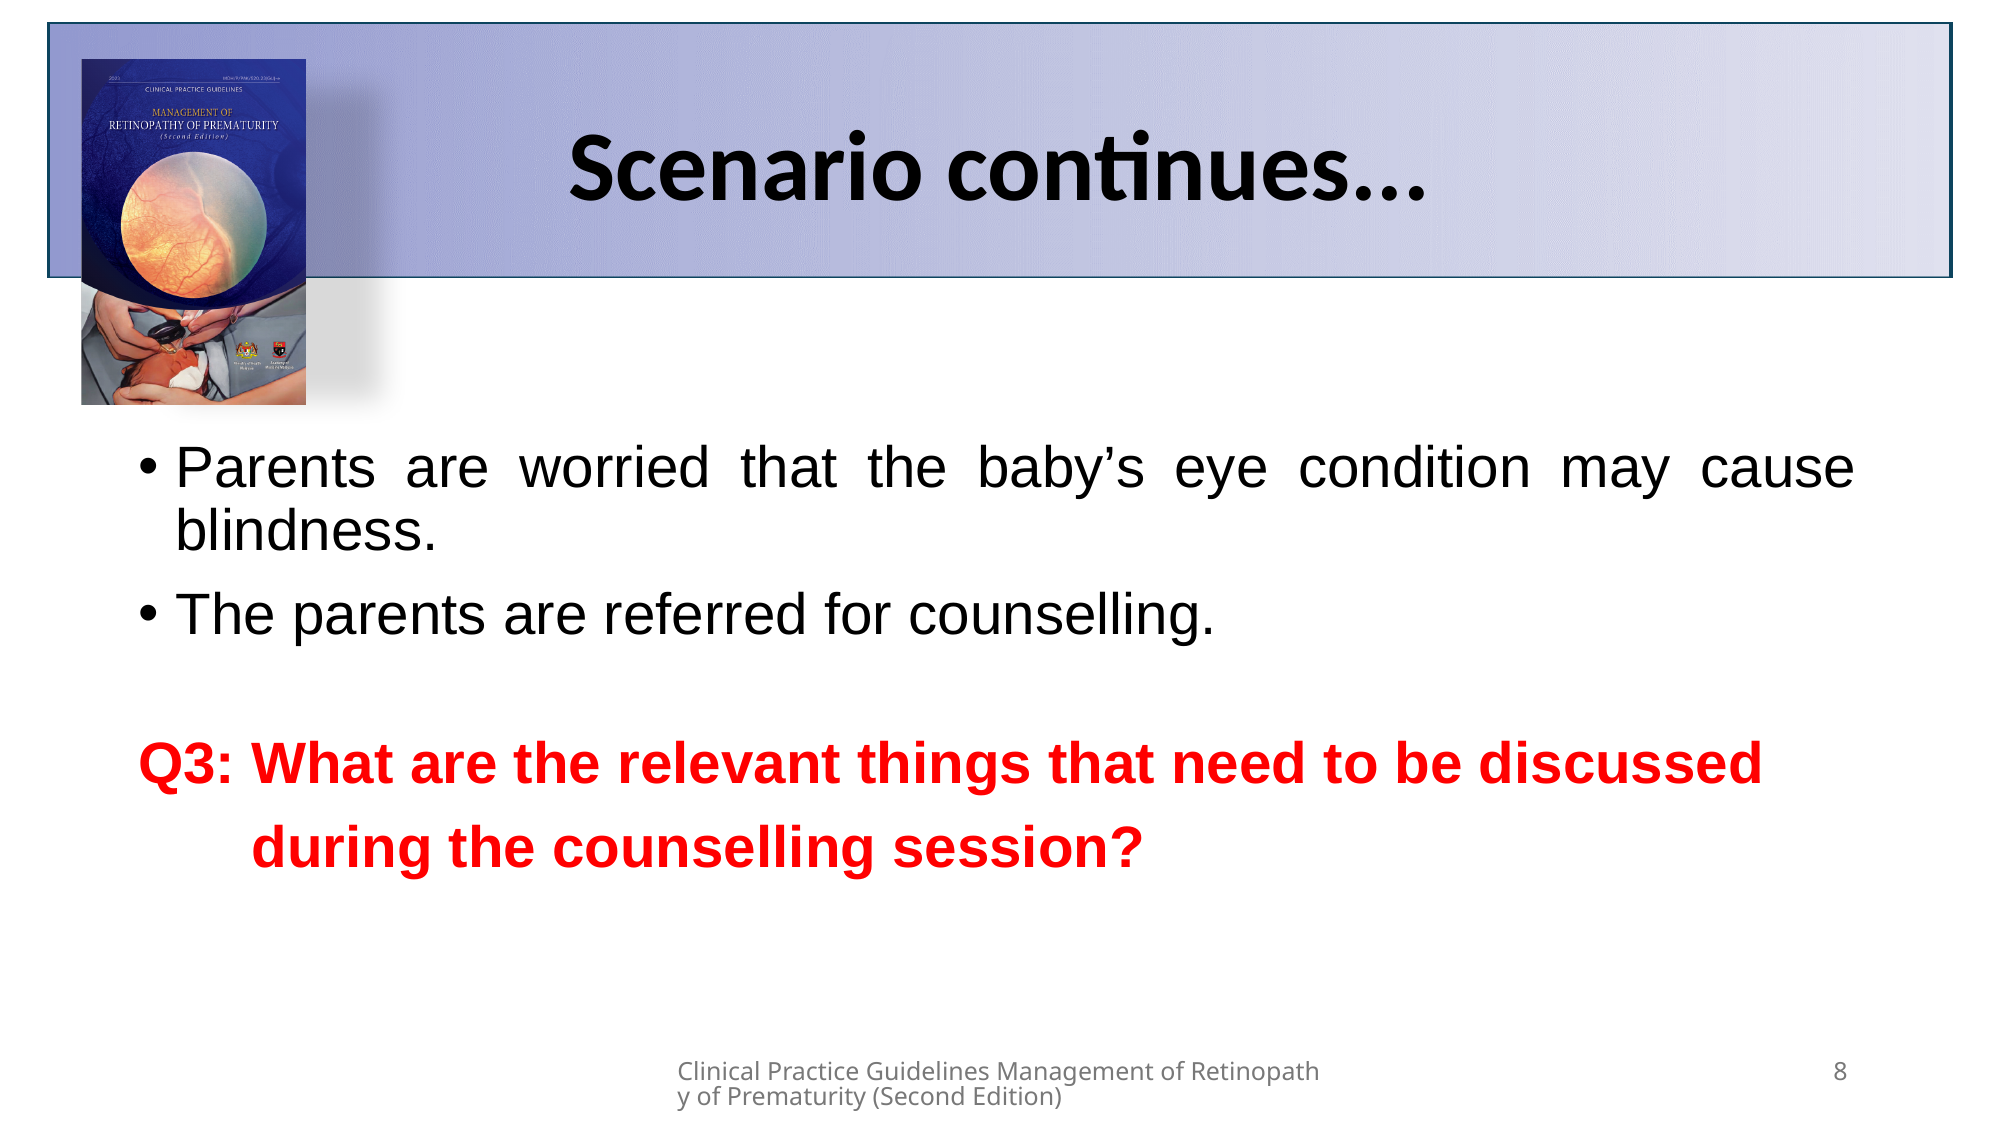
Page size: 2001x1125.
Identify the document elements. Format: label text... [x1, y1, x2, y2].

list Parents are worried that the baby’s eye condition may cause blindness. The parents are referred for counselling. Q3: What are the relevant things that need to be discussed during the counselling session? [123, 429, 1874, 1002]
footer Clinical Practice Guidelines Management of Retinopathy of Prematurity (Second Edition) [662, 1042, 1338, 1103]
slide_number 8 [1412, 1042, 1863, 1103]
picture [47, 21, 1953, 405]
